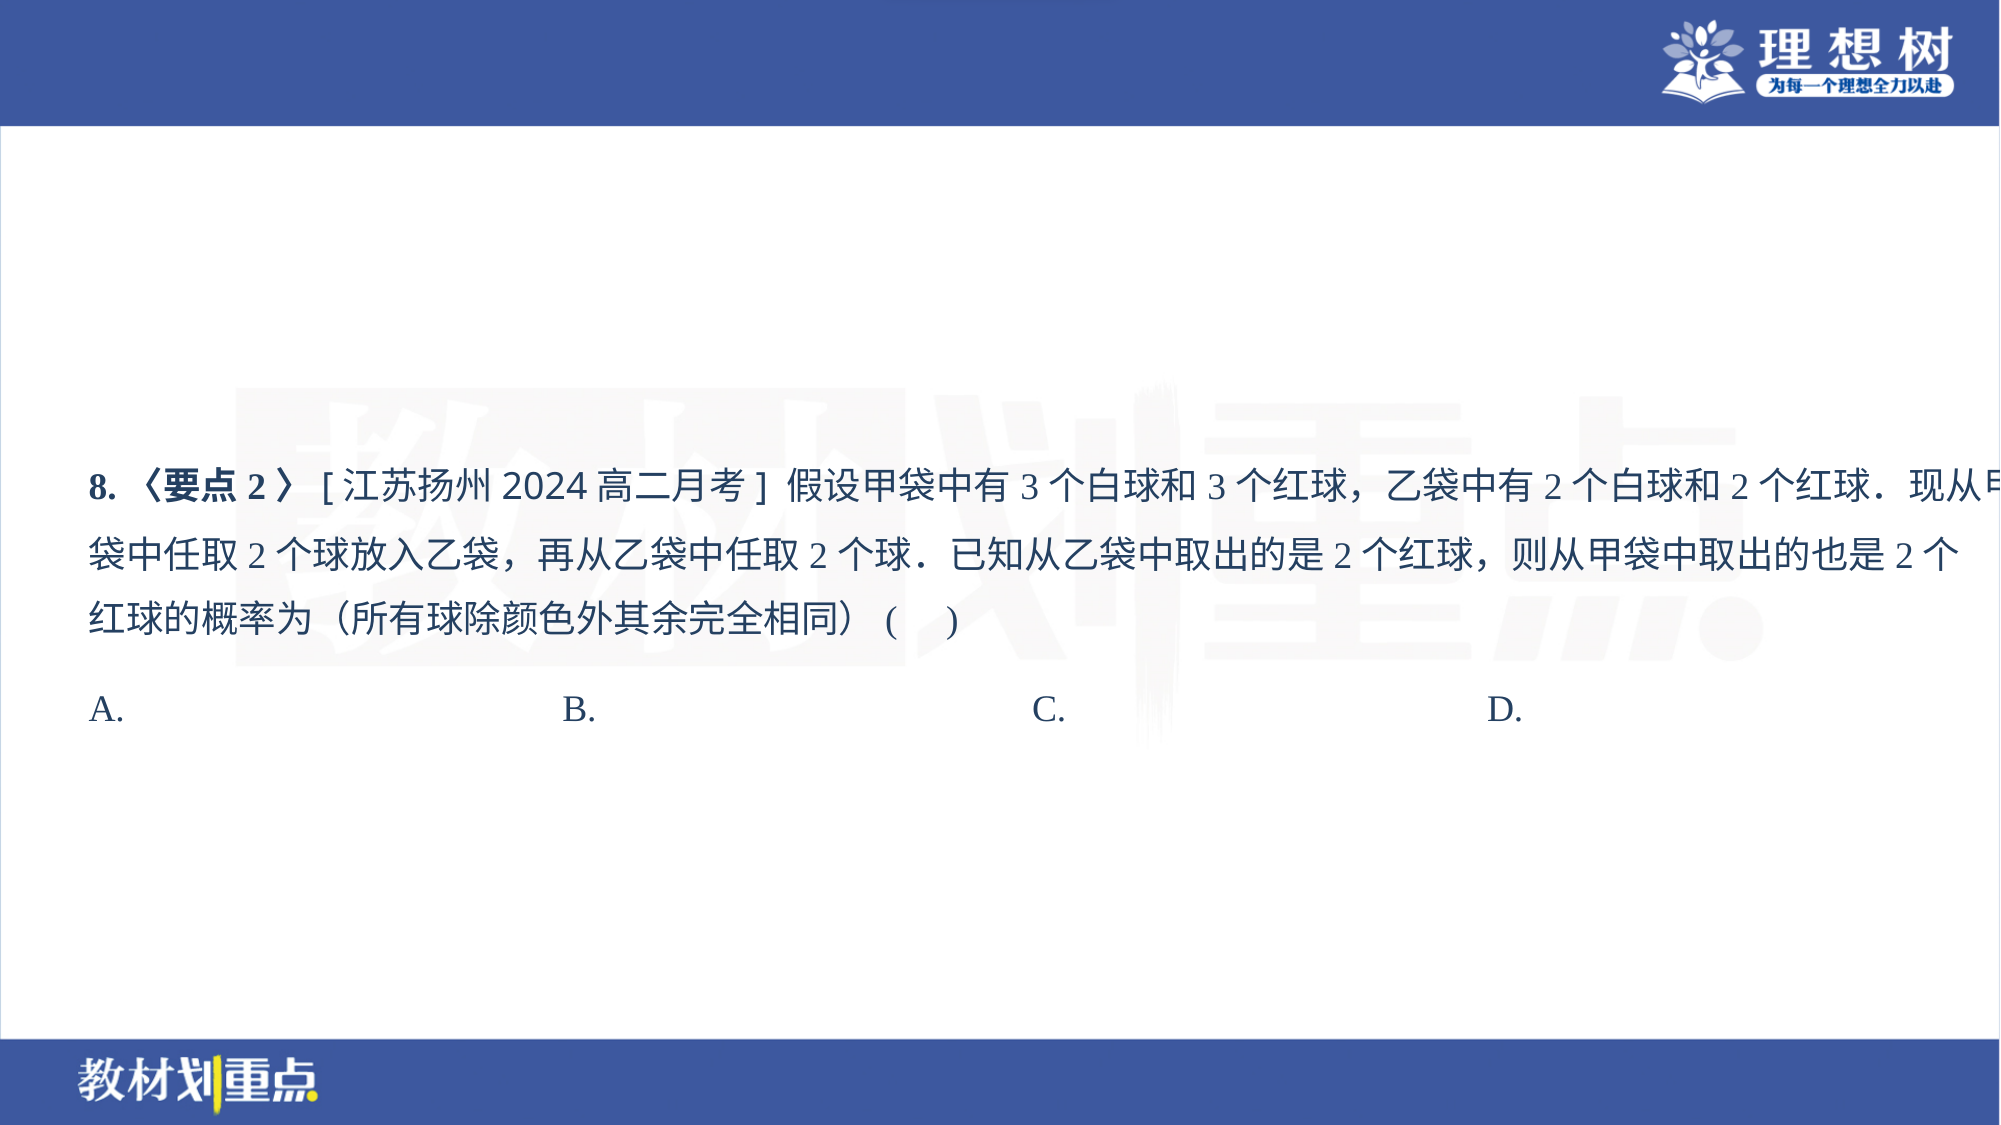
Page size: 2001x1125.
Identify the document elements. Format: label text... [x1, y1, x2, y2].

picture [0, 0, 2000, 1125]
text_box 8.〈要点2〉[江苏扬州2024高二月考] 假设甲袋中有3个白球和3个红球，乙袋中有2个白球和2个红球．现从甲 袋中任取2个球放入乙袋，再从乙袋中任取2个球．已知从乙袋中取出的是2个红球，则从甲袋中取出的也是2个 红球的概率为（所有球除颜色外其余完全相同）( ) [88, 438, 1911, 634]
